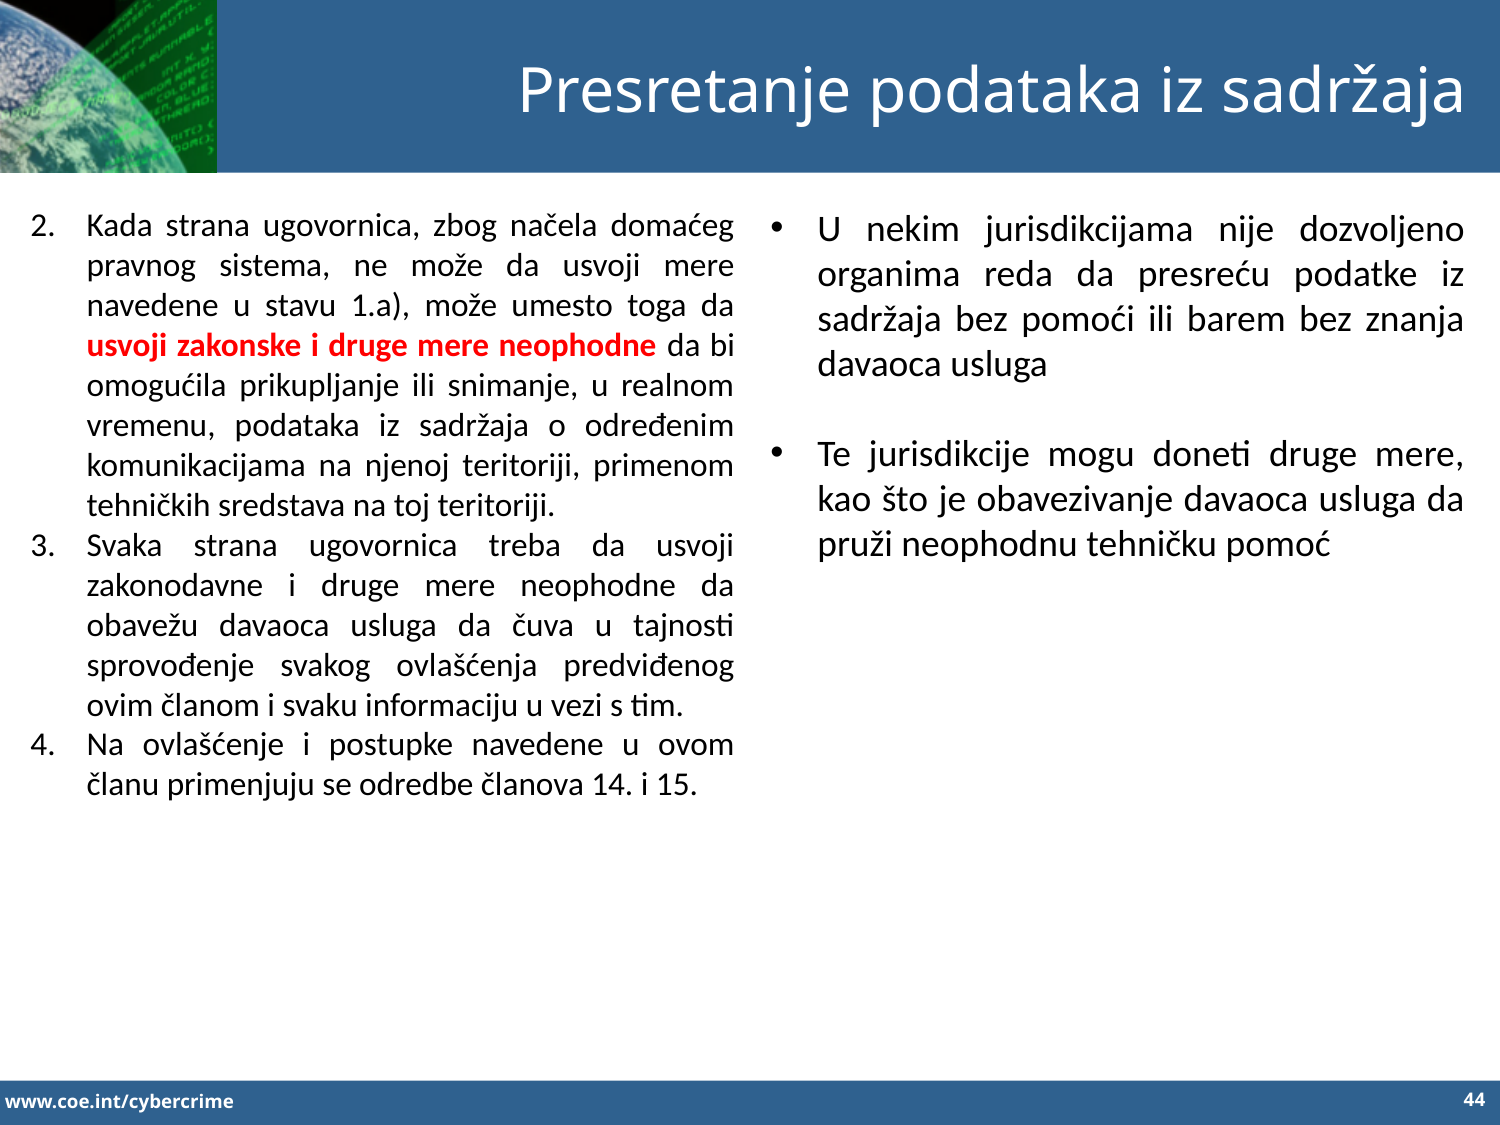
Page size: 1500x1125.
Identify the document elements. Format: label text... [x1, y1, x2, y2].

text_box Presretanje podataka iz sadržaja [230, 42, 1483, 133]
picture [0, 0, 217, 173]
text_box Kada strana ugovornica, zbog načela domaćeg pravnog sistema, ne može da usvoji mere navedene u stavu 1.a), može umesto toga da usvoji zakonske i druge mere neophodne da bi omogućila prikupljanje ili snimanje, u realnom vremenu, podataka iz sadržaja o određenim komunikacijama na njenoj teritoriji, primenom tehničkih sredstava na toj teritoriji. Svaka strana ugovornica treba da usvoji zakonodavne i druge mere neophodne da obavežu davaoca usluga da čuva u tajnosti sprovođenje svakog ovlašćenja predviđenog ovim članom i svaku informaciju u vezi s tim. Na ovlašćenje i postupke navedene u ovom članu primenjuju se odredbe članova 14. i 15. [15, 196, 750, 810]
text_box U nekim jurisdikcijama nije dozvoljeno organima reda da presreću podatke iz sadržaja bez pomoći ili barem bez znanja davaoca usluga Te jurisdikcije mogu doneti druge mere, kao što je obavezivanje davaoca usluga da pruži neophodnu tehničku pomoć [755, 196, 1480, 571]
